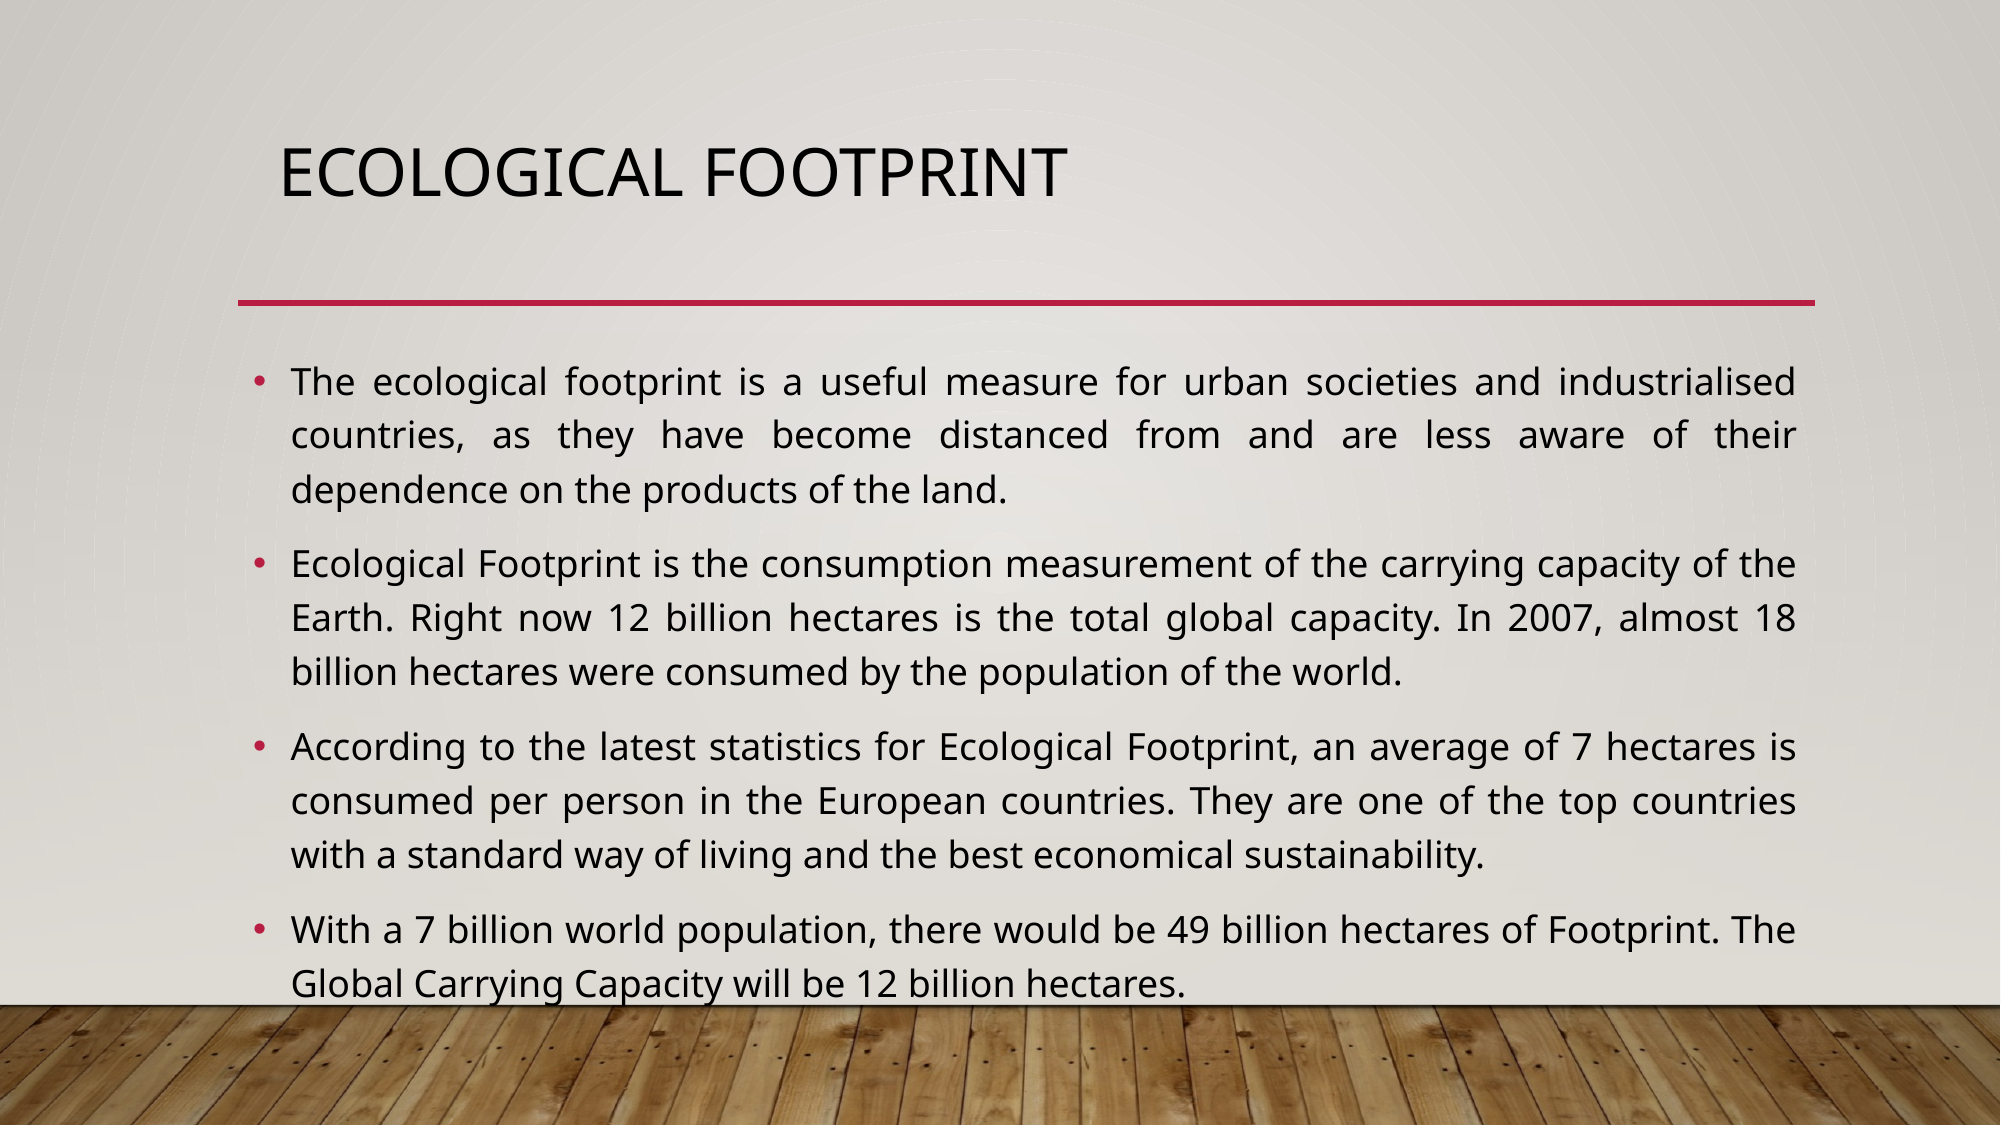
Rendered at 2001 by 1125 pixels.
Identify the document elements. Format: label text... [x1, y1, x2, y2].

picture [0, 1005, 2000, 1125]
list The ecological footprint is a useful measure for urban societies and industrialised countries, as they have become distanced from and are less aware of their dependence on the products of the land. Ecological Footprint is the consumption measurement of the carrying capacity of the Earth. Right now 12 billion hectares is the total global capacity. In 2007, almost 18 billion hectares were consumed by the population of the world. According to the latest statistics for Ecological Footprint, an average of 7 hectares is consumed per person in the European countries. They are one of the top countries with a standard way of living and the best economical sustainability. With a 7 billion world population, there would be 49 billion hectares of Footprint. The Global Carrying Capacity will be 12 billion hectares. [238, 341, 1814, 908]
title ecological footprint [263, 131, 1839, 304]
